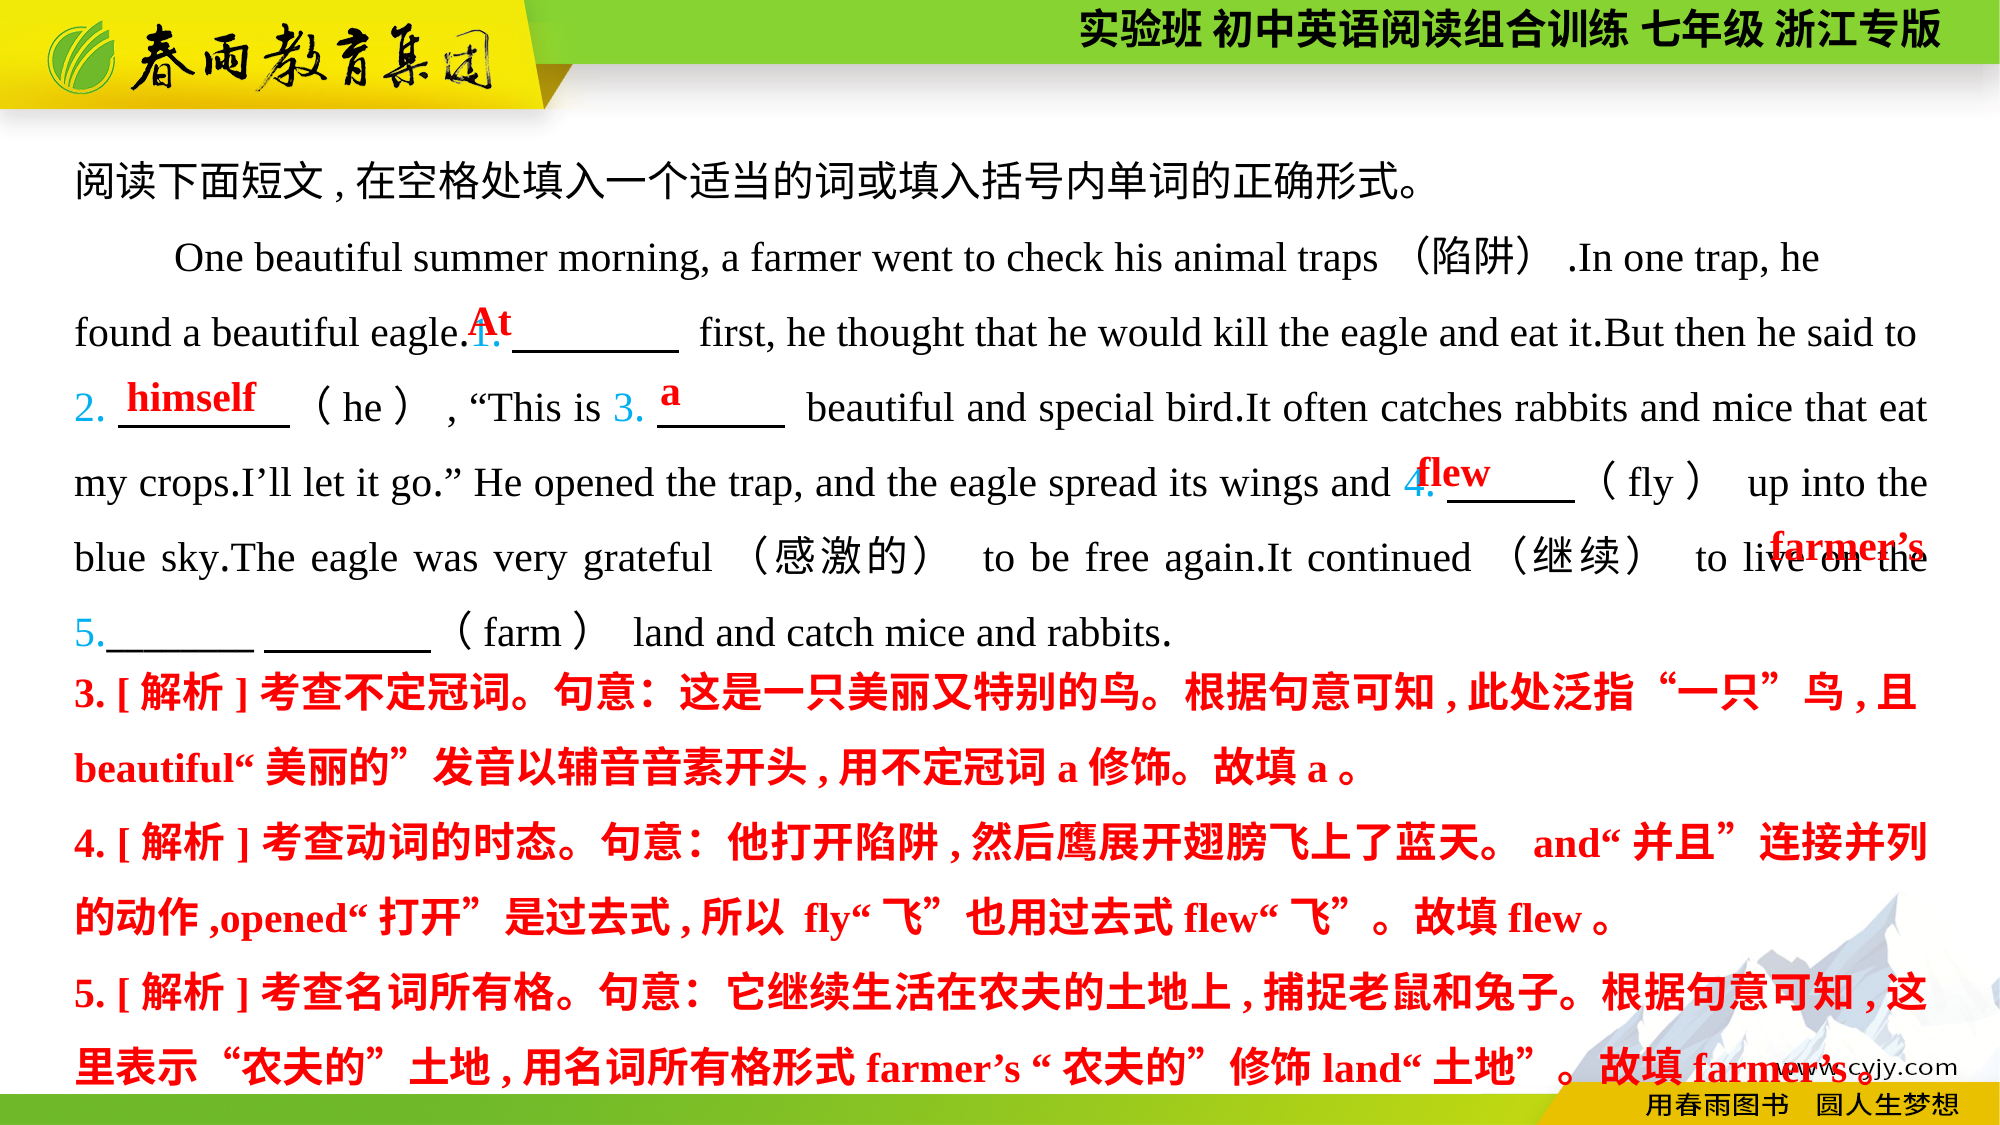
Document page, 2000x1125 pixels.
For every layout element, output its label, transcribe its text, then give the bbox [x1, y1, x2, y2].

text_box a [645, 356, 701, 422]
text_box himself [111, 362, 272, 427]
text_box farmer’s [1755, 511, 1940, 576]
text_box 3. [解析]考查不定冠词。句意：这是一只美丽又特别的鸟。根据句意可知,此处泛指“一只”鸟,且beautiful“美丽的”发音以辅音音素开头,用不定冠词a修饰。故填a。 4. [解析]考查动词的时态。句意：他打开陷阱,然后鹰展开翅膀飞上了蓝天。and“并且”连接并列的动作,opened“打开”是过去式,所以 fly“飞”也用过去式flew“飞”。故填flew。 5. [解析]考查名词所有格。句意：它继续生活在农夫的土地上,捕捉老鼠和兔子。根据句意可知,这里表示“农夫的”土地,用名词所有格形式farmer’s “农夫的”修饰land“土地”。故填farmer’s。 [59, 633, 1944, 1099]
text_box At [453, 286, 527, 352]
list 阅读下面短文,在空格处填入一个适当的词或填入括号内单词的正确形式。 One beautiful summer morning, a farmer went to check his animal traps（陷阱）.In one trap, he found a beautiful eagle.1. first, he thought that he would kill the eagle and eat it.But then he said to 2. （he）, “This is 3. beautiful and special bird.It often catches rabbits and mice that eat my crops.I’ll let it go.” He opened the trap, and the eagle spread its wings and 4. （fly） up into the blue sky.The eagle was very grateful（感激的） to be free again.It continued（继续） to live on the 5.________ （farm） land and catch mice and rabbits. [59, 122, 1944, 633]
picture [0, 0, 2000, 1125]
text_box flew [1401, 437, 1506, 503]
